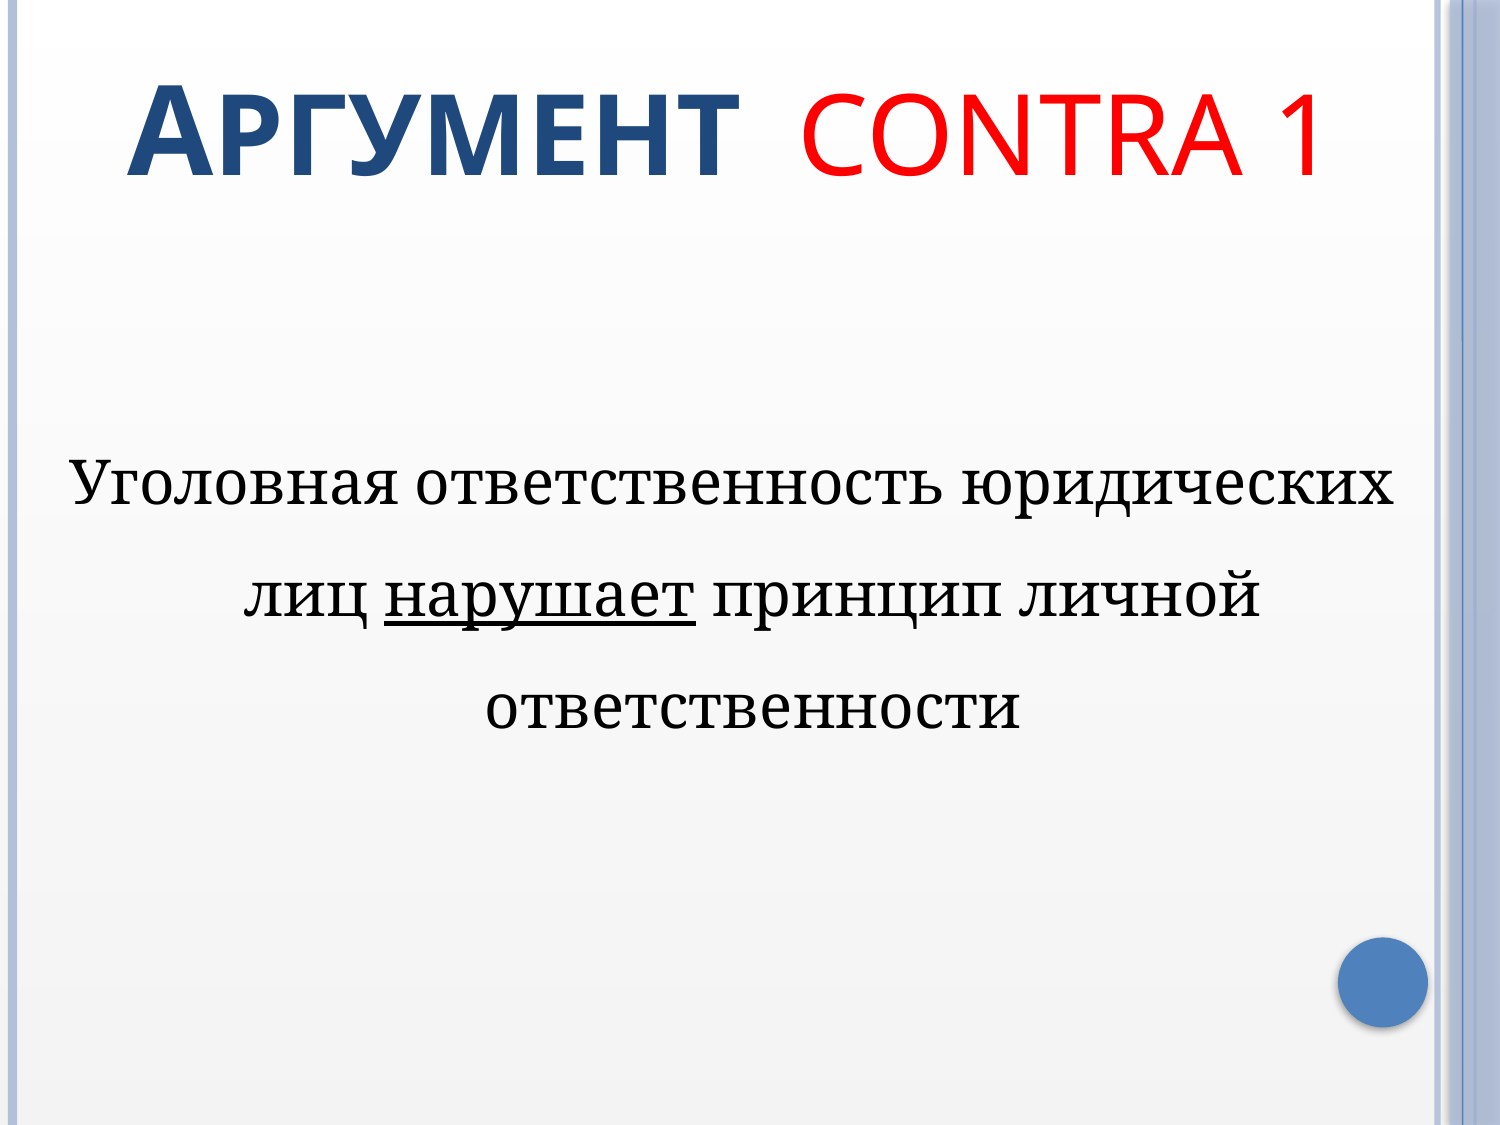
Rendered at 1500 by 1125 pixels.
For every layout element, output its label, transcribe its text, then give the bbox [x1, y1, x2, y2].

title Аргумент contra 1 [29, 0, 1436, 196]
list Уголовная ответственность юридических лиц нарушает принцип личной ответственности [29, 196, 1436, 752]
